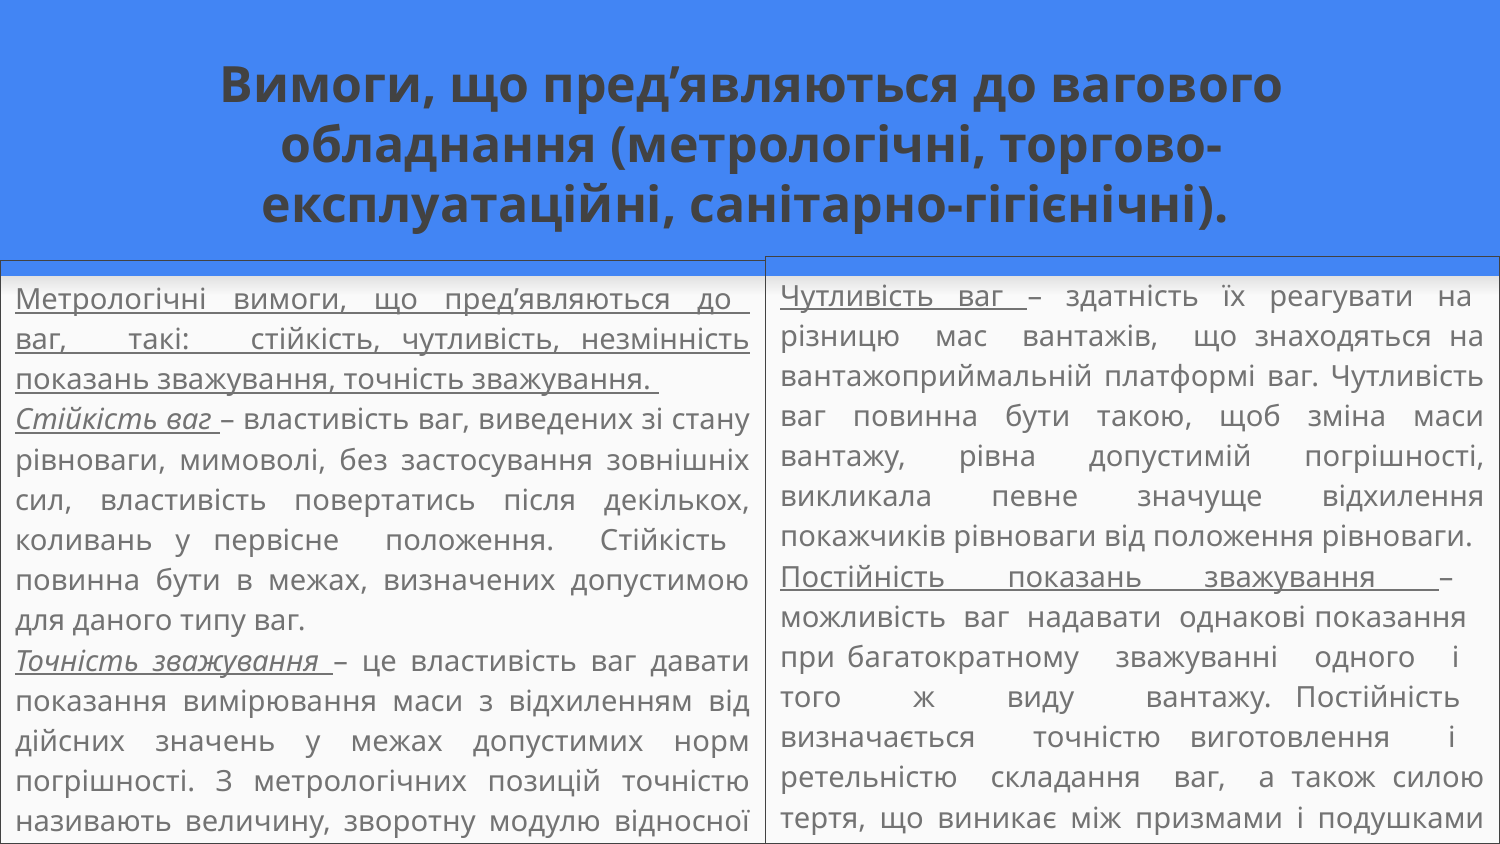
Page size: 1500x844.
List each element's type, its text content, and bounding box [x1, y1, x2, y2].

title Вимоги, що пред’являються до вагового обладнання (метрологічні, торгово- експлуатаційні, санітарно-гігієнічні). [77, 121, 1427, 248]
list Метрологічні вимоги, що пред’являються до ваг, такі: стійкість, чутливість, незмінність показань зважування, точність зважування. Стійкість ваг – властивість ваг, виведених зі стану рівноваги, мимоволі, без застосування зовнішніх сил, властивість повертатись після декількох, коливань у первісне положення. Стійкість повинна бути в межах, визначених допустимою для даного типу ваг. Точність зважування – це властивість ваг давати показання вимірювання маси з відхиленням від дійсних значень у межах допустимих норм погрішності. З метрологічних позицій точністю називають величину, зворотну модулю відносної похибки. [0, 260, 765, 844]
list Чутливість ваг – здатність їх реагувати на різницю мас вантажів, що знаходяться на вантажоприймальній платформі ваг. Чутливість ваг повинна бути такою, щоб зміна маси вантажу, рівна допустимій погрішності, викликала певне значуще відхилення покажчиків рівноваги від положення рівноваги. Постійність показань зважування – можливість ваг надавати однакові показання при багатократному зважуванні одного і того ж виду вантажу. Постійність визначається точністю виготовлення і ретельністю складання ваг, а також силою тертя, що виникає між призмами і подушками при роботі механічних ваг. [765, 256, 1500, 844]
